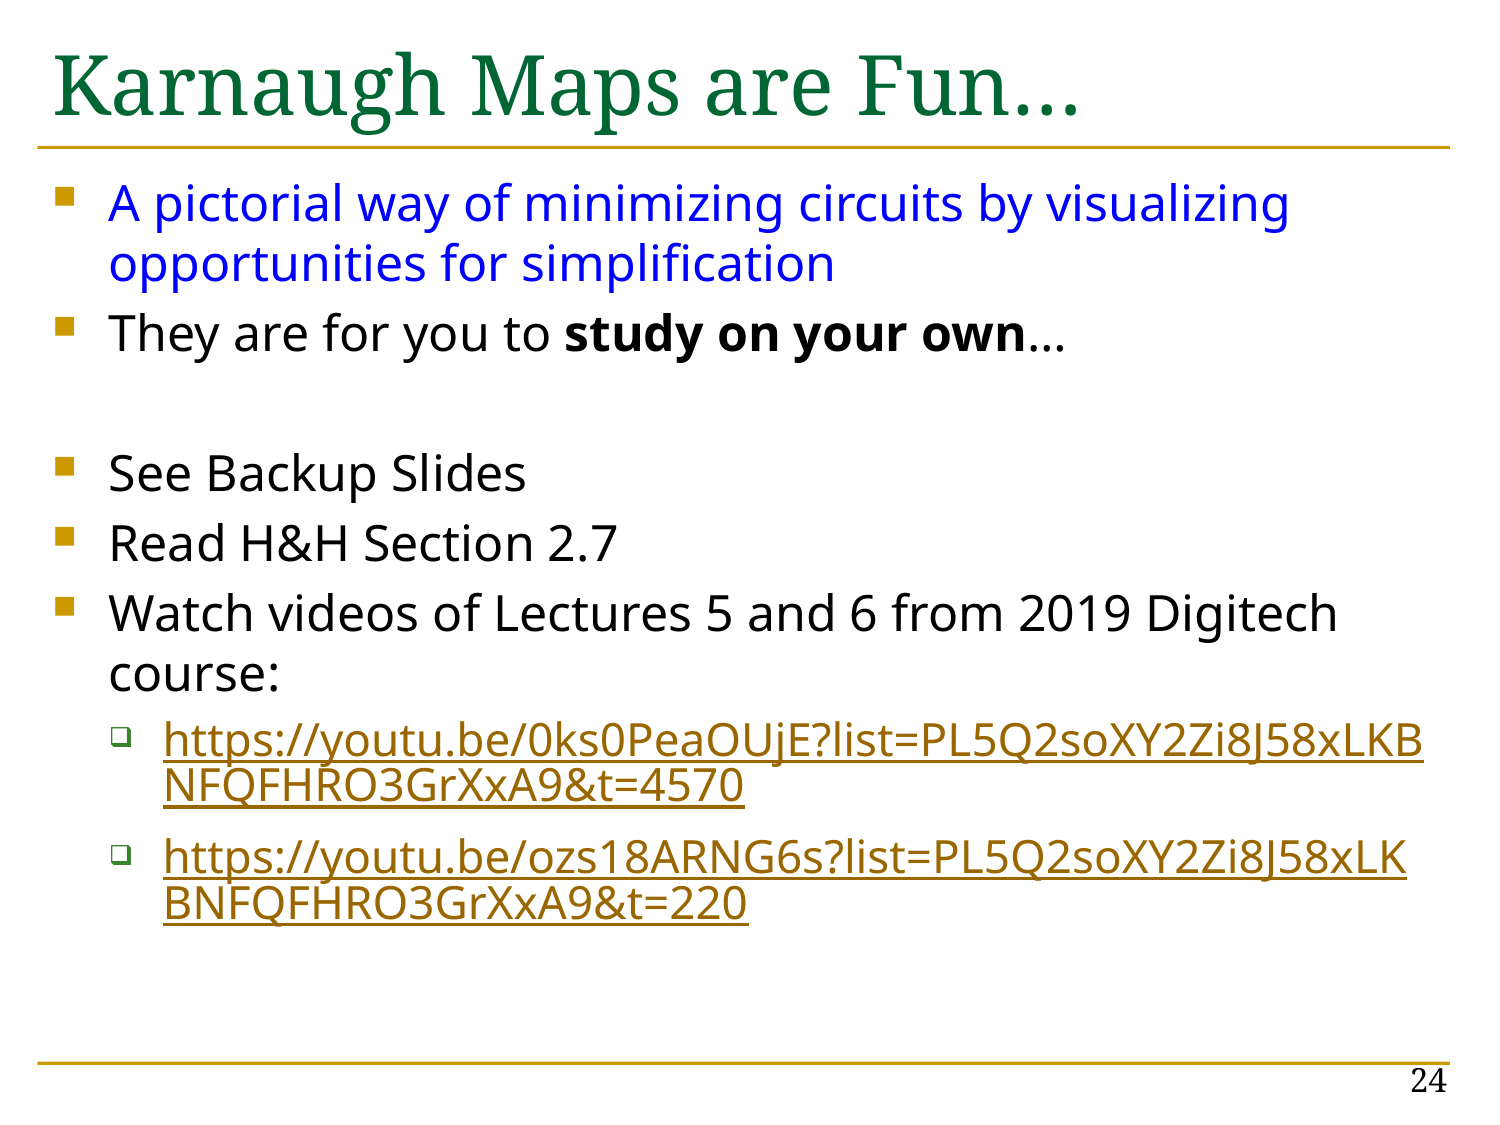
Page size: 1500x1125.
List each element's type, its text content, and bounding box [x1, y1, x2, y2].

slide_number 24 [1111, 1036, 1462, 1112]
title Karnaugh Maps are Fun… [37, 24, 1450, 163]
list A pictorial way of minimizing circuits by visualizing opportunities for simplification They are for you to study on your own… See Backup Slides Read H&H Section 2.7 Watch videos of Lectures 5 and 6 from 2019 Digitech course: https://youtu.be/0ks0PeaOUjE?list=PL5Q2soXY2Zi8J58xLKBNFQFHRO3GrXxA9&t=4570 https://youtu.be/ozs18ARNG6s?list=PL5Q2soXY2Zi8J58xLKBNFQFHRO3GrXxA9&t=220 [37, 163, 1450, 1016]
